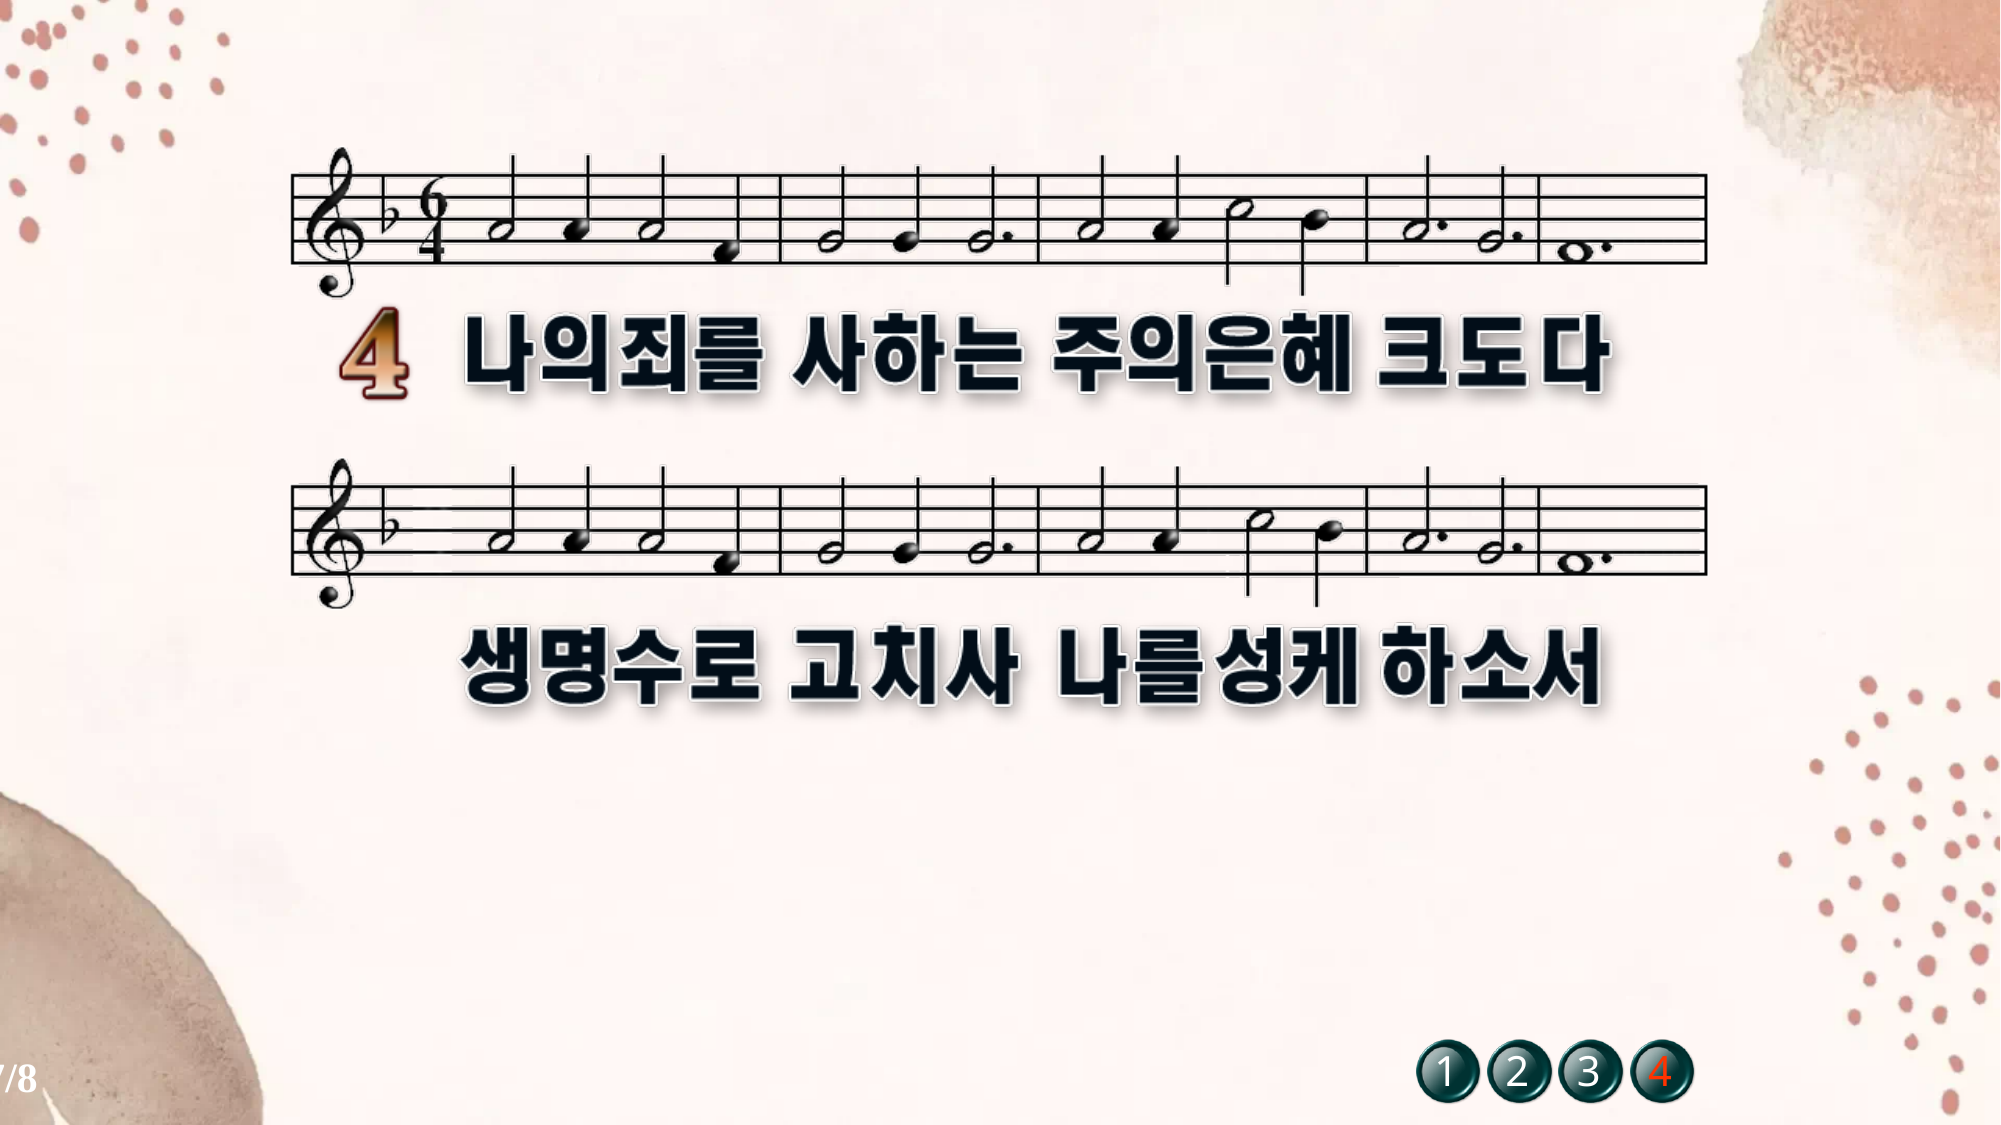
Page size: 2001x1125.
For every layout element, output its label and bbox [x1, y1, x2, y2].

text_box [1484, 1035, 1555, 1106]
text_box [1413, 1035, 1484, 1106]
text_box [1555, 1035, 1626, 1106]
picture [0, 0, 2001, 1125]
text_box [1627, 1035, 1697, 1106]
